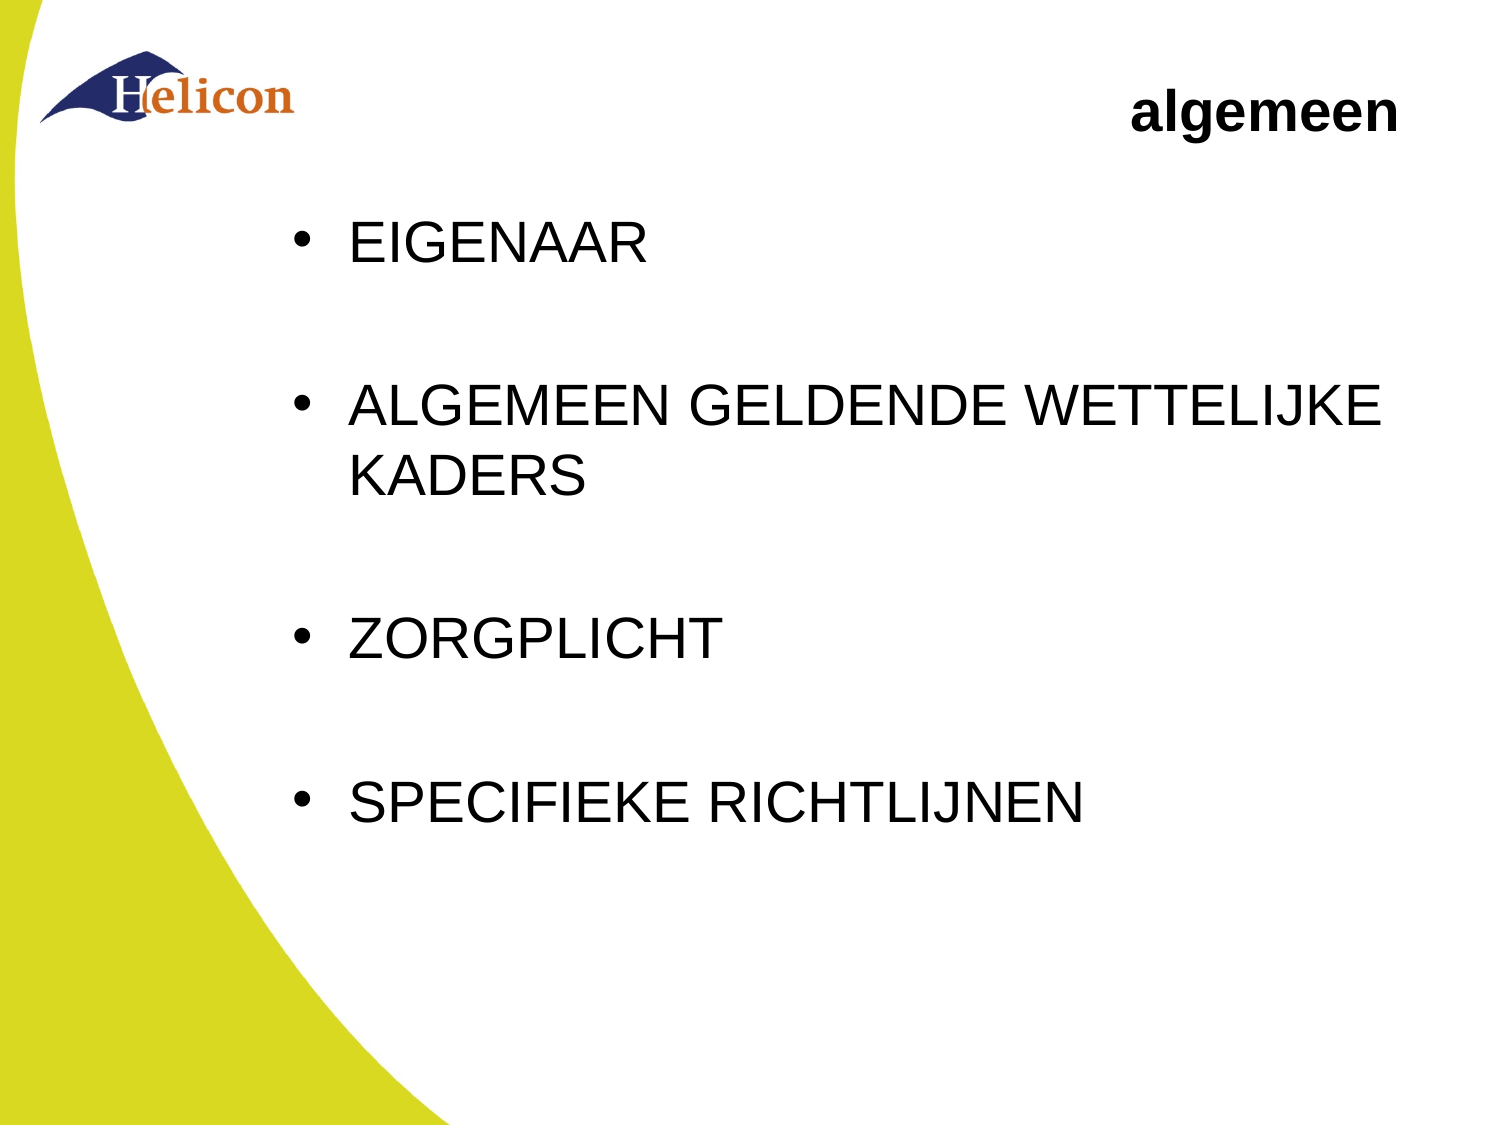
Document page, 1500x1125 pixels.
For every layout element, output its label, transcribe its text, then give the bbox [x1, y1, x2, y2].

list EIGENAAR ALGEMEEN GELDENDE WETTELIJKE KADERS ZORGPLICHT SPECIFIEKE RICHTLIJNEN [277, 196, 1483, 1005]
title algemeen [324, 54, 1415, 161]
picture [0, 0, 1500, 1125]
